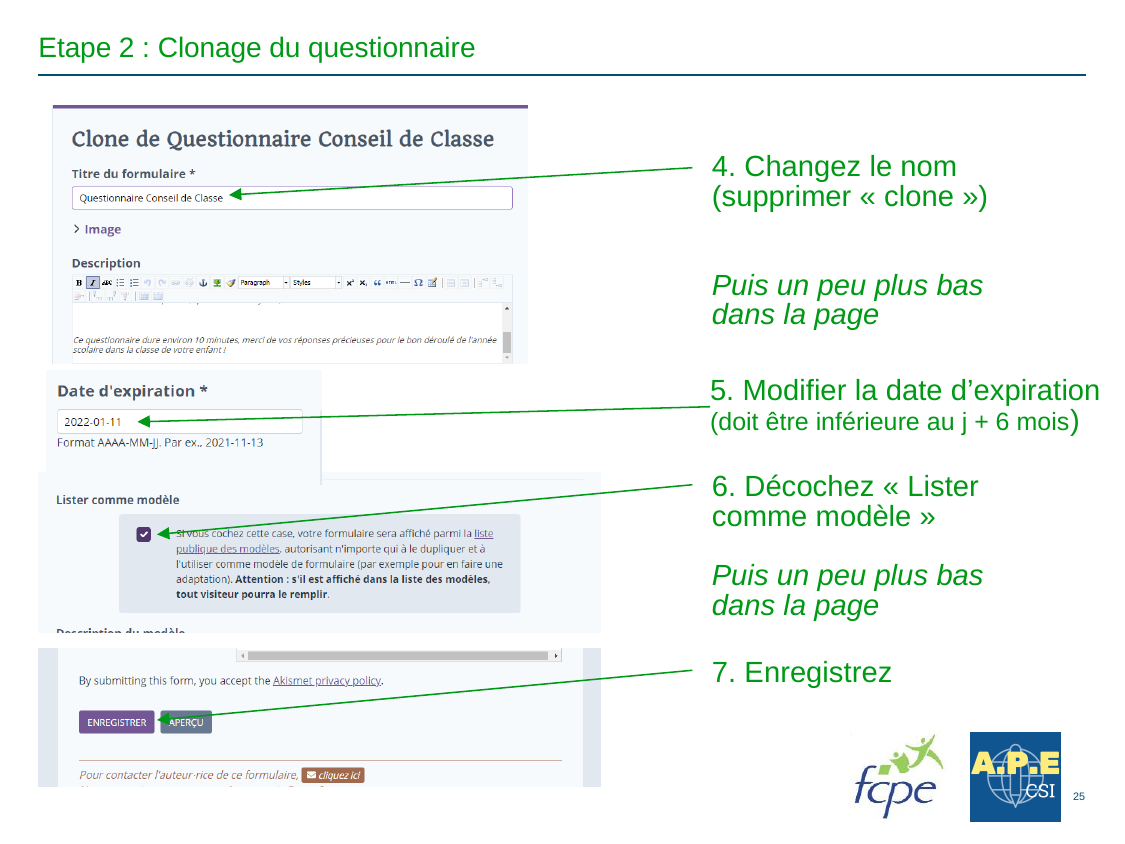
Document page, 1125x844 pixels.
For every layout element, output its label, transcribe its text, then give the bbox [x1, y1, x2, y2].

text_box 4. Changez le nom (supprimer « clone ») Puis un peu plus bas dans la page [711, 152, 1025, 331]
slide_number 25 [1060, 791, 1086, 813]
picture [970, 732, 1061, 822]
list Etape 2 : Clonage du questionnaire [38, 28, 993, 104]
picture [38, 647, 601, 788]
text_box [228, 167, 693, 196]
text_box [156, 670, 693, 721]
picture [38, 369, 601, 633]
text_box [156, 484, 693, 535]
picture [51, 105, 529, 364]
text_box 6. Décochez « Lister comme modèle » Puis un peu plus bas dans la page [711, 472, 1025, 651]
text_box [137, 406, 711, 423]
text_box 5. Modifier la date d’expiration (doit être inférieure au j + 6 mois) [710, 376, 1125, 437]
picture [850, 730, 947, 820]
text_box 7. Enregistrez [711, 658, 1025, 689]
